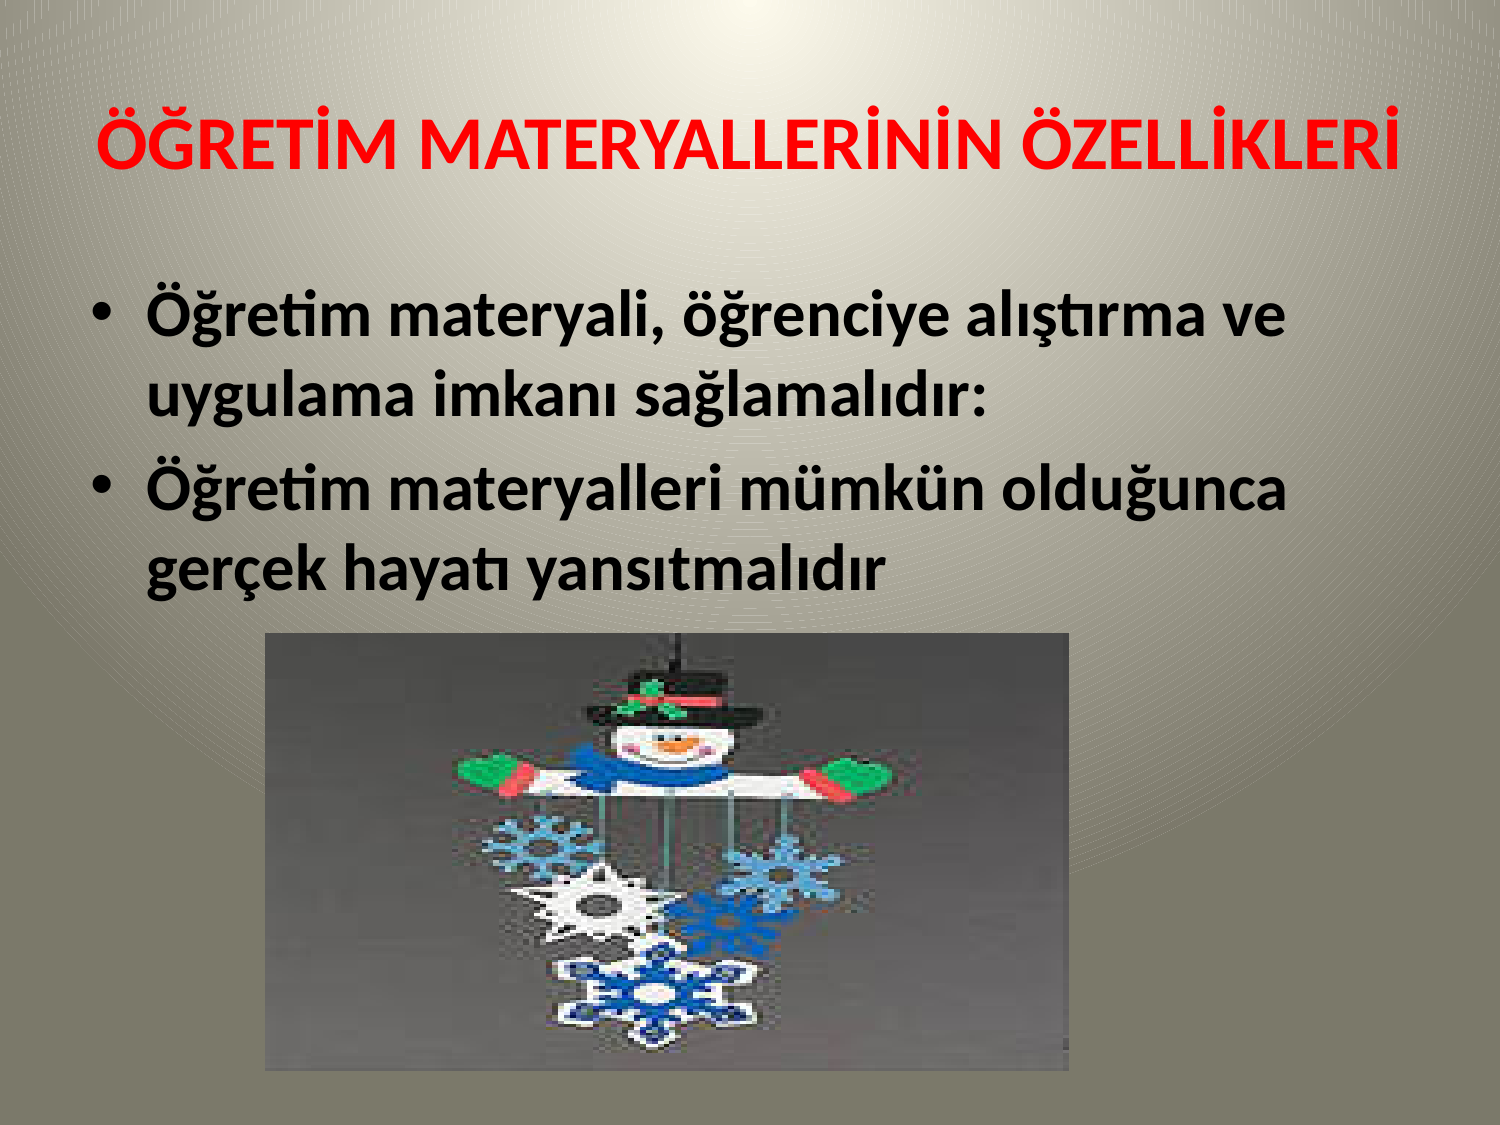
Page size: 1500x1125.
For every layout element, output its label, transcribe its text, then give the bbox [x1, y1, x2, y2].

picture [265, 633, 1070, 1071]
list Öğretim materyali, öğrenciye alıştırma ve uygulama imkanı sağlamalıdır: Öğretim materyalleri mümkün olduğunca gerçek hayatı yansıtmalıdır [75, 262, 1425, 1005]
title ÖĞRETİM MATERYALLERİNİN ÖZELLİKLERİ [75, 45, 1425, 233]
